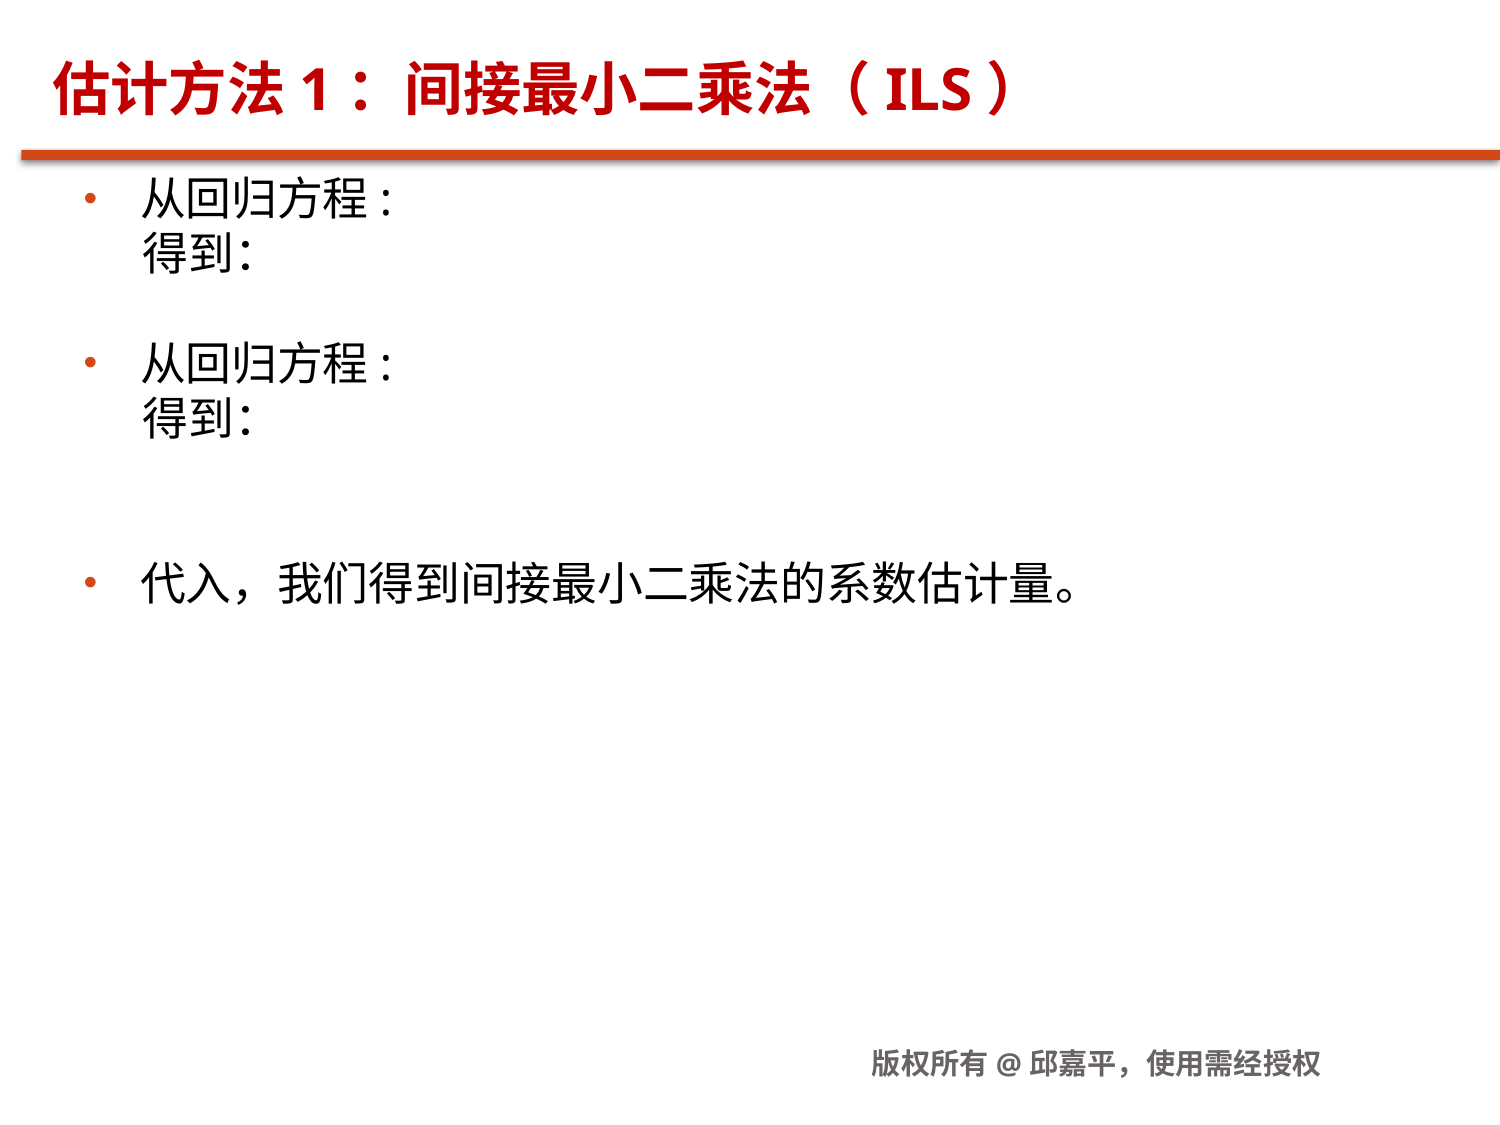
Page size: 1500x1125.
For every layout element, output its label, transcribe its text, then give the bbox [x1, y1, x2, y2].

footer 版权所有@邱嘉平，使用需经授权 [690, 1025, 1500, 1100]
title 估计方法1：间接最小二乘法（ILS） [37, 50, 1438, 138]
